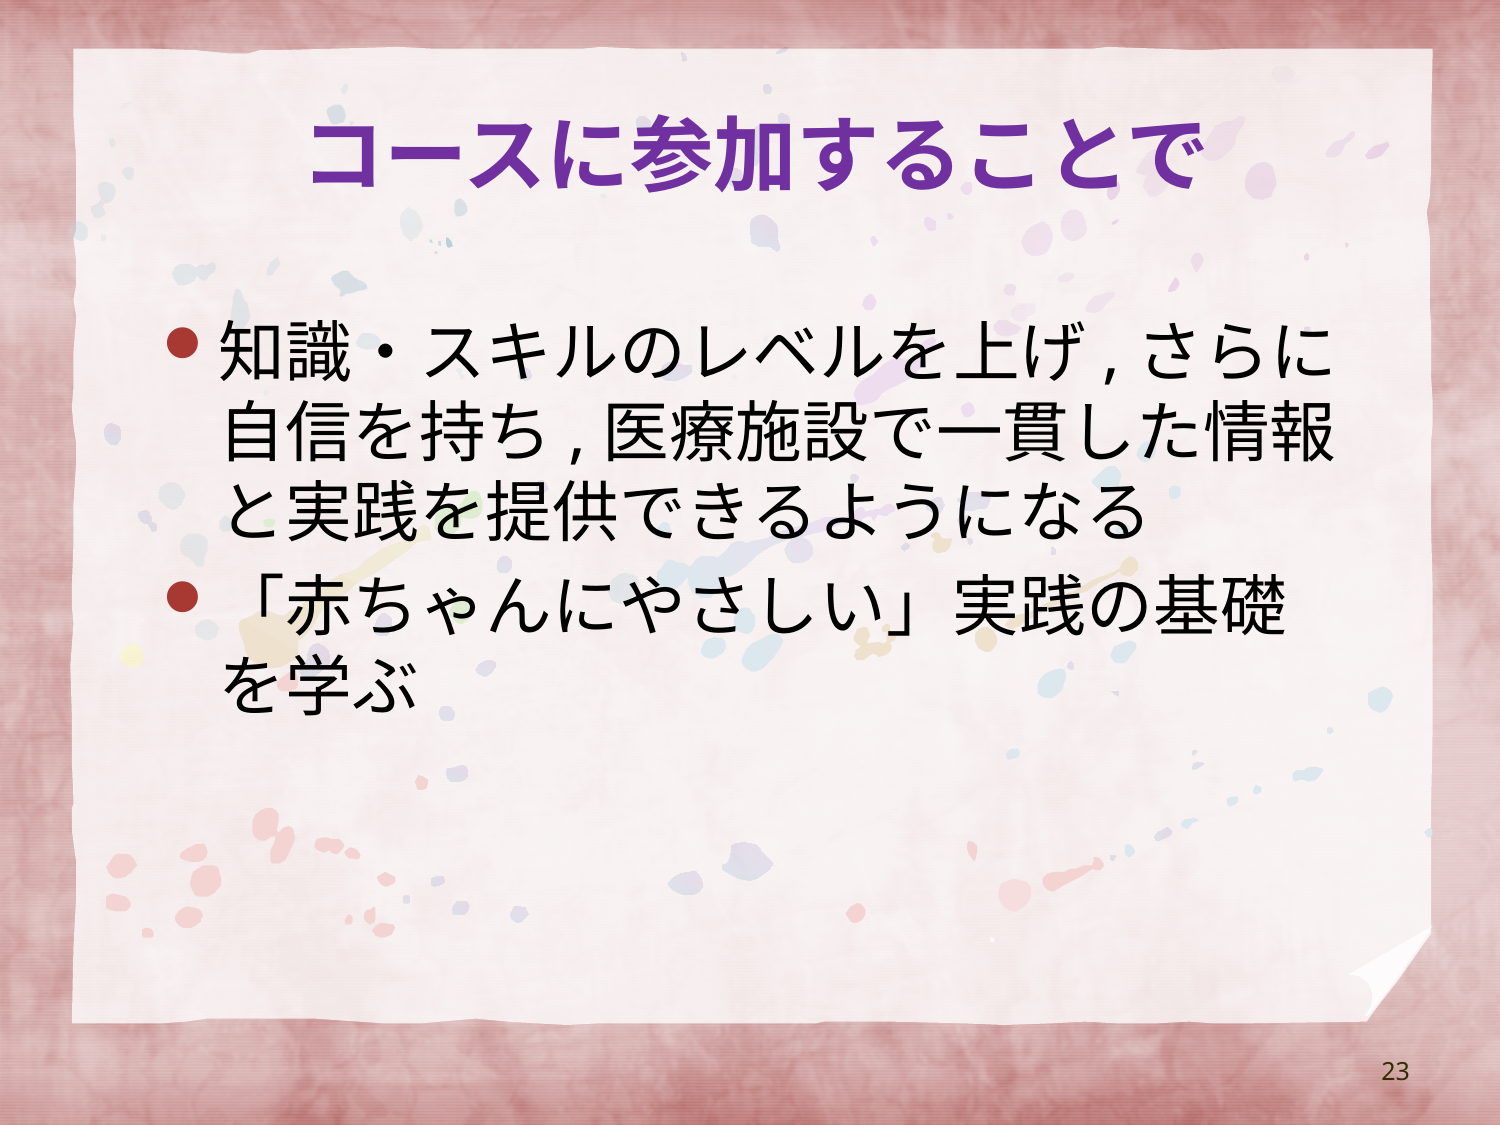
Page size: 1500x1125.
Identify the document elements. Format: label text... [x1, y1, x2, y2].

list 知識・スキルのレベルを上げ,さらに自信を持ち,医療施設で一貫した情報と実践を提供できるようになる 「赤ちゃんにやさしい」実践の基礎を学ぶ [147, 302, 1355, 1046]
slide_number 23 [1074, 1042, 1425, 1103]
title コースに参加することで [152, 93, 1360, 212]
